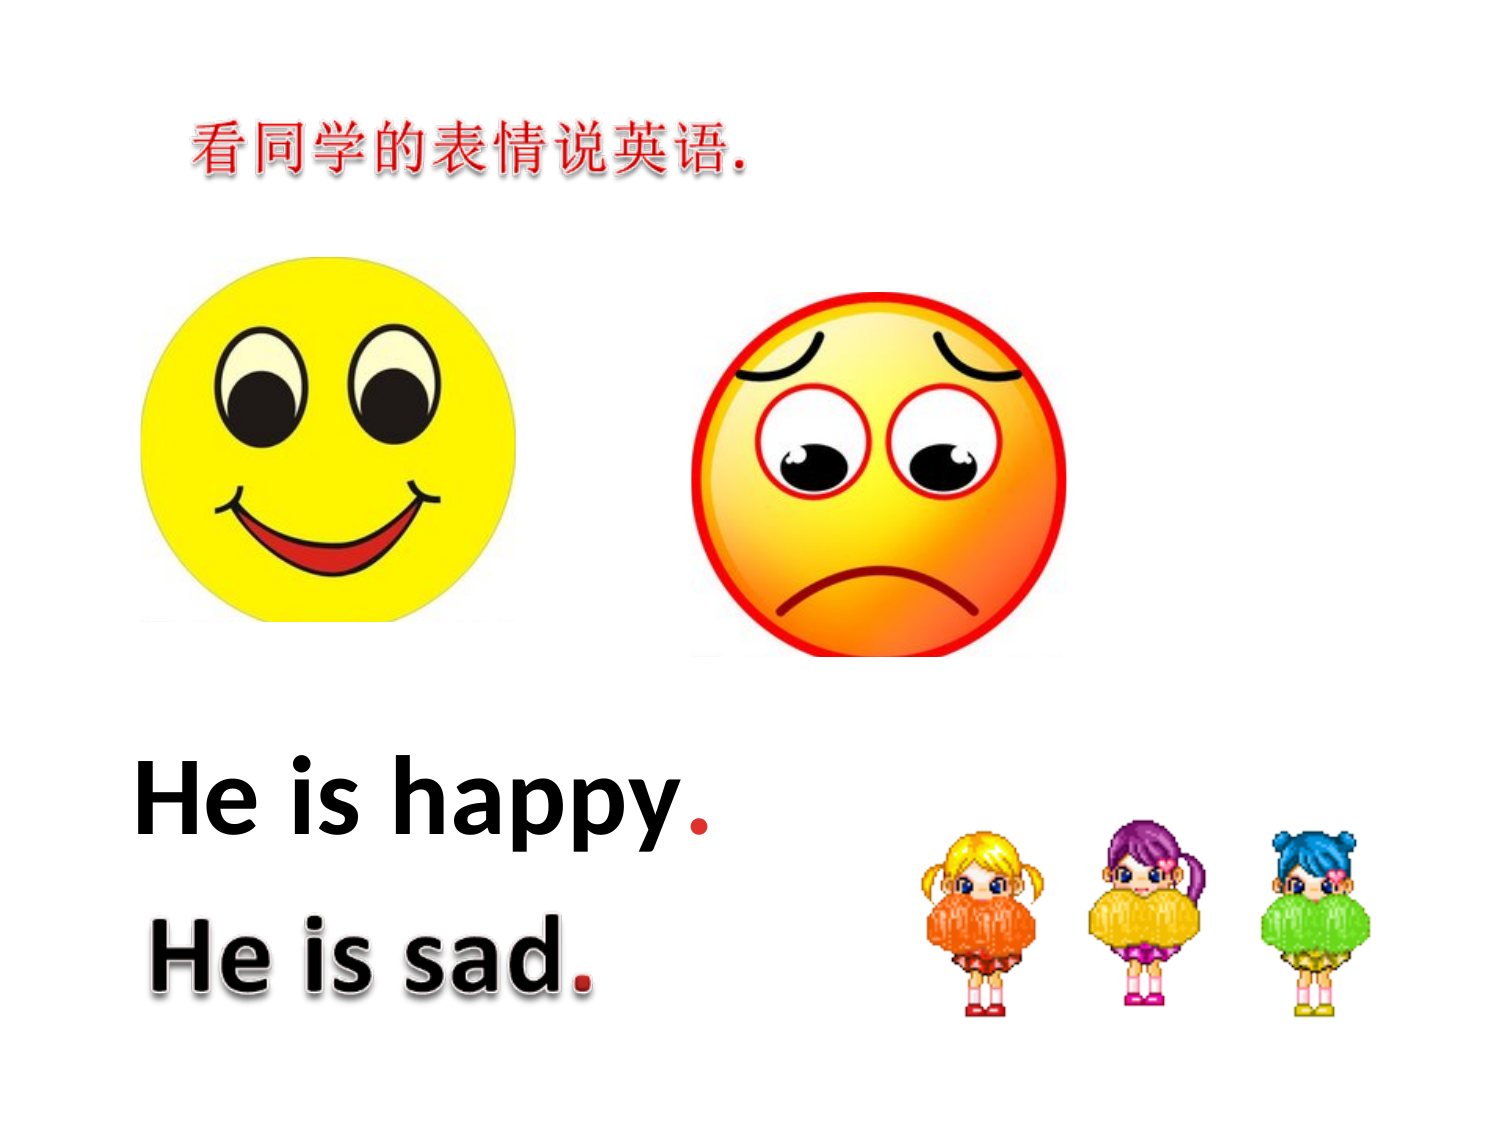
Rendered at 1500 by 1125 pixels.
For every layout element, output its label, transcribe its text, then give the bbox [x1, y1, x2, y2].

picture [140, 257, 516, 622]
picture [146, 86, 793, 198]
picture [691, 292, 1419, 1125]
text_box He is happy. [120, 714, 726, 865]
picture [64, 844, 679, 1041]
